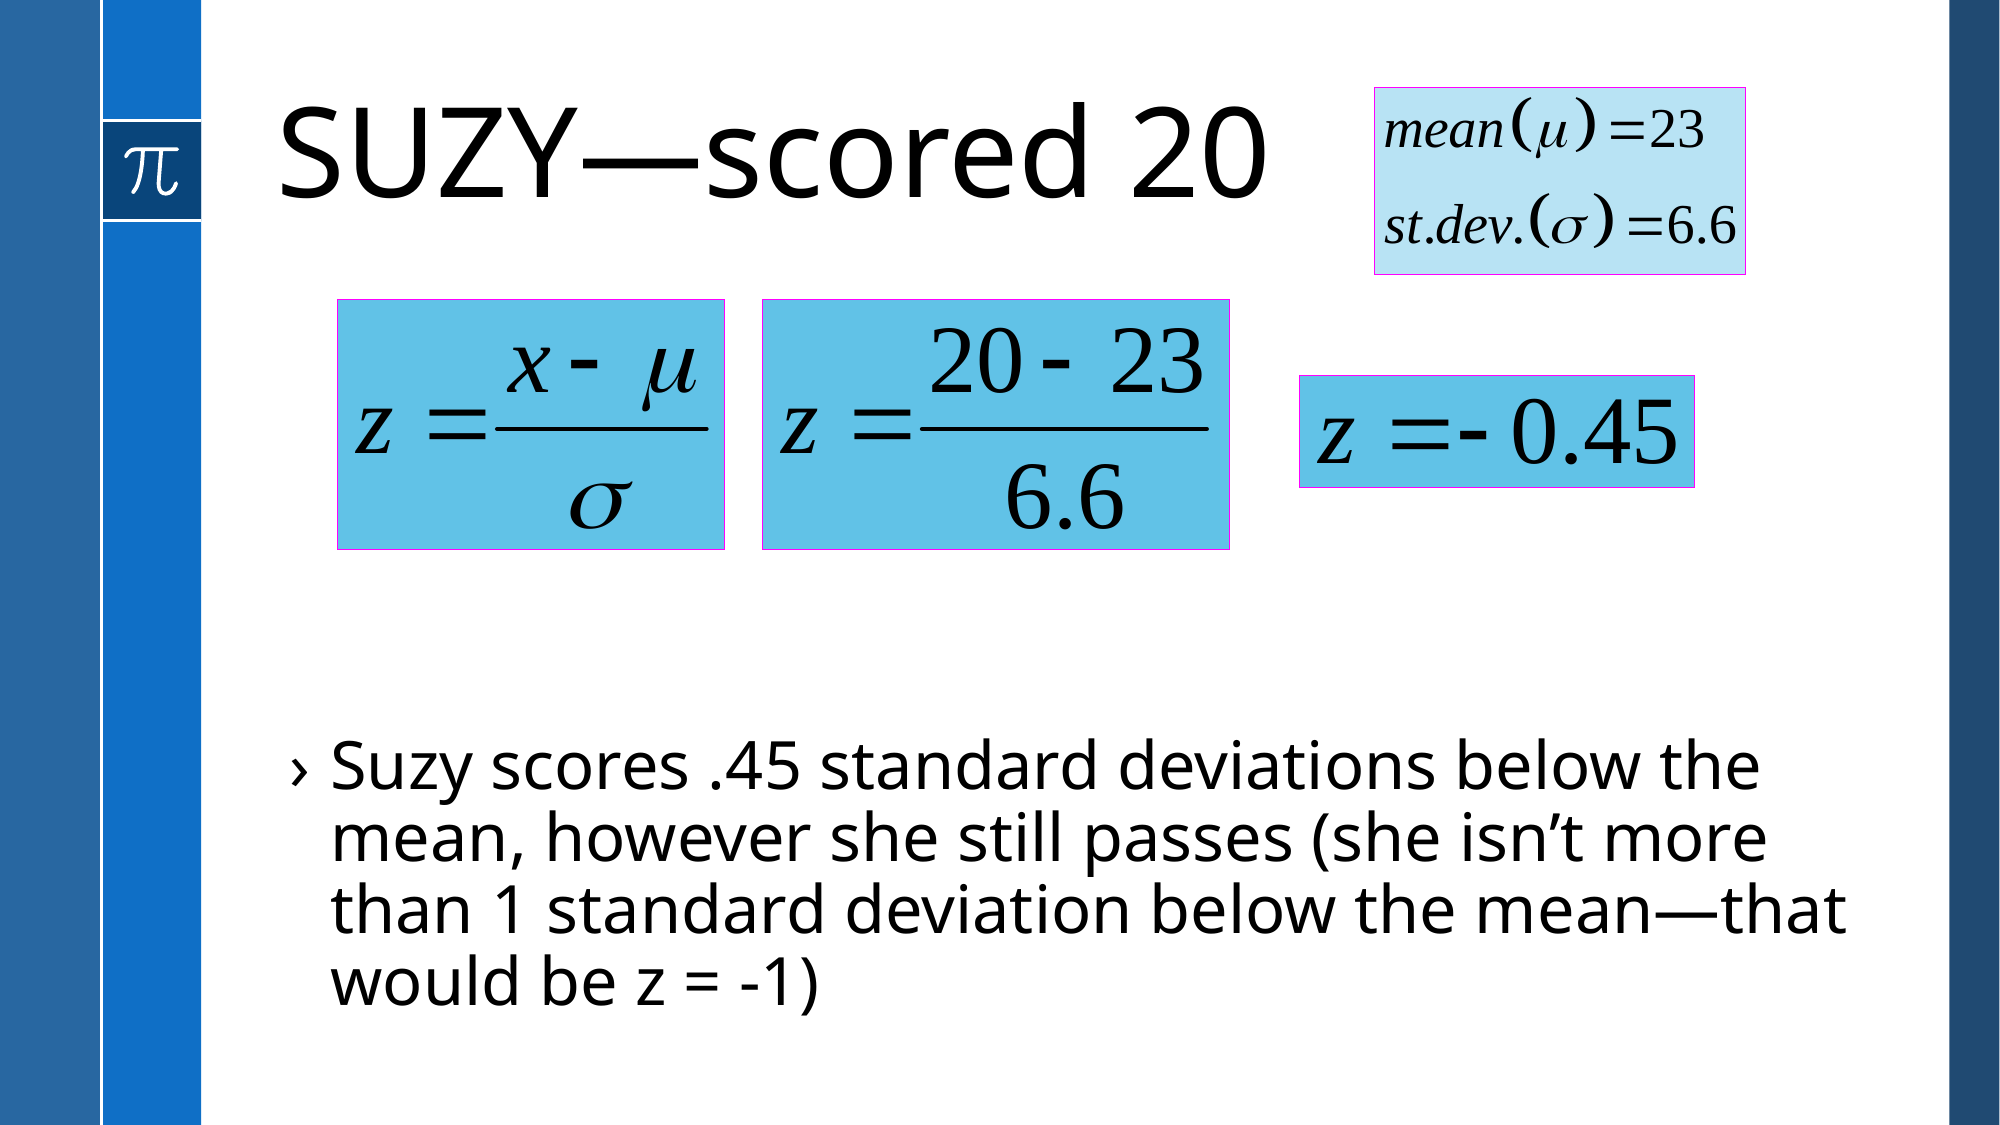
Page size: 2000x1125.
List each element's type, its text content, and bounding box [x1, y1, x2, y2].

title SUZY—scored 20 [261, 29, 1867, 233]
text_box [1299, 374, 1695, 488]
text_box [337, 299, 725, 550]
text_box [1374, 87, 1746, 275]
list Suzy scores .45 standard deviations below the mean, however she still passes (she isn’t more than 1 standard deviation below the mean—that would be z = -1) [274, 725, 1875, 1013]
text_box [762, 299, 1230, 550]
